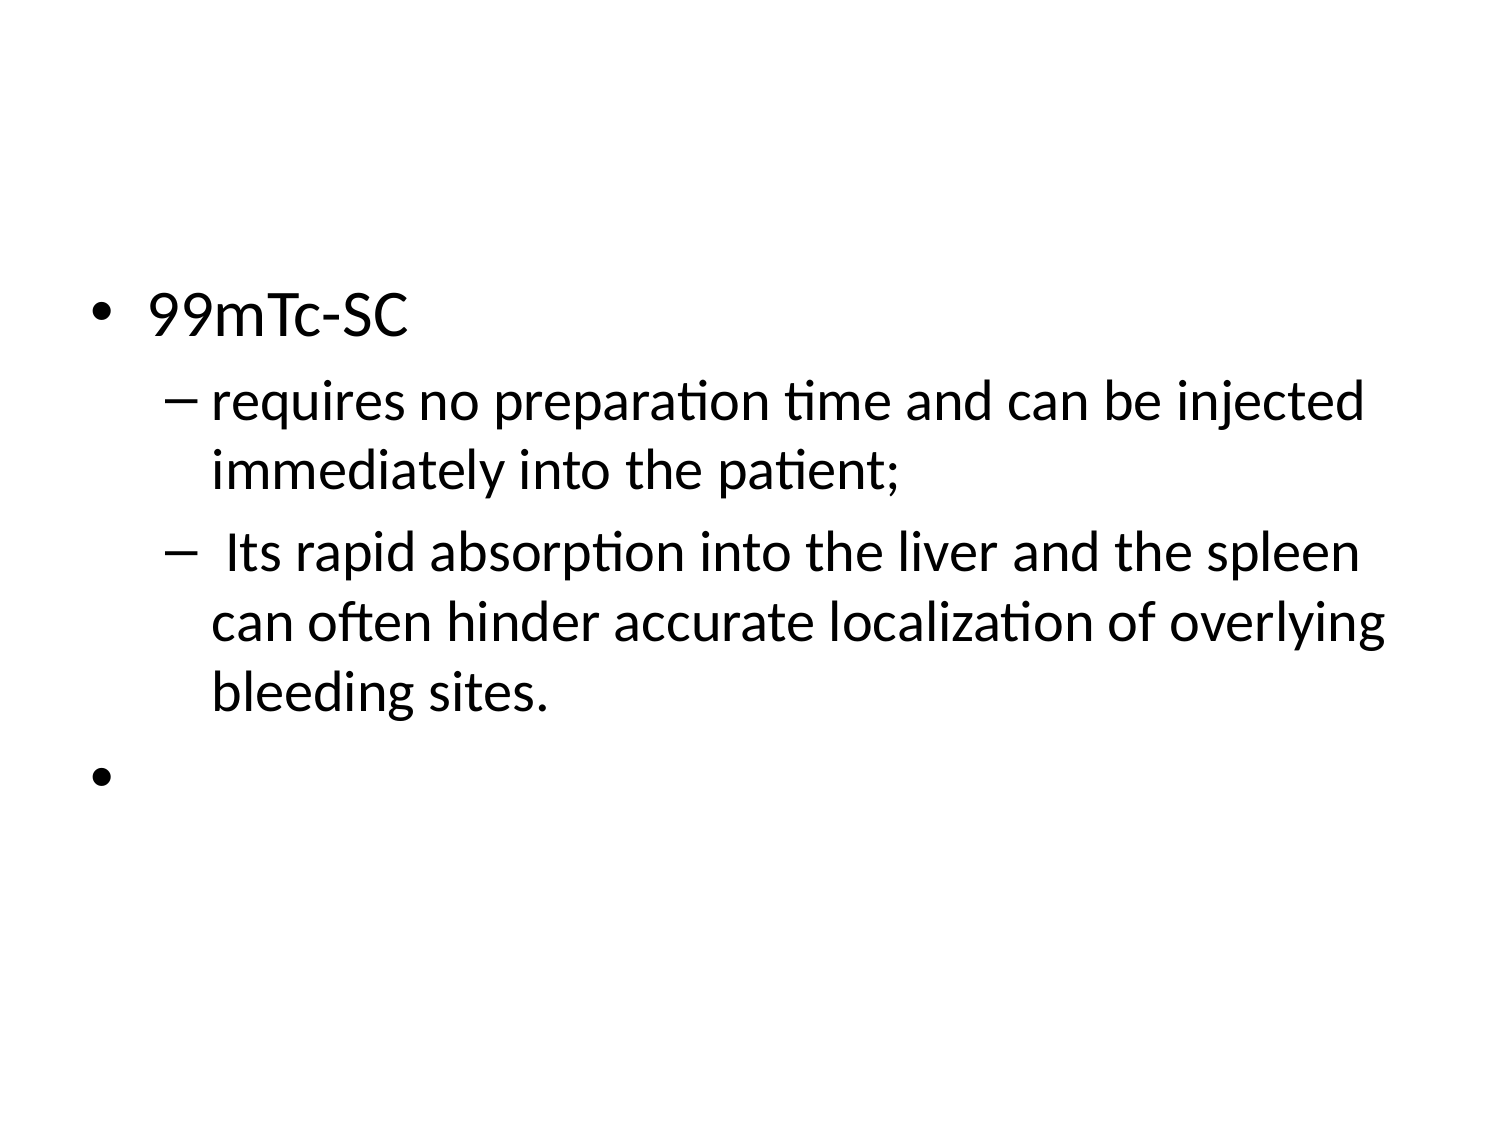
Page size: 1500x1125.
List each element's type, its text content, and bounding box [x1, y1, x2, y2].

list 99mTc-SC requires no preparation time and can be injected immediately into the patient; Its rapid absorption into the liver and the spleen can often hinder accurate localization of overlying bleeding sites. [75, 262, 1425, 1005]
